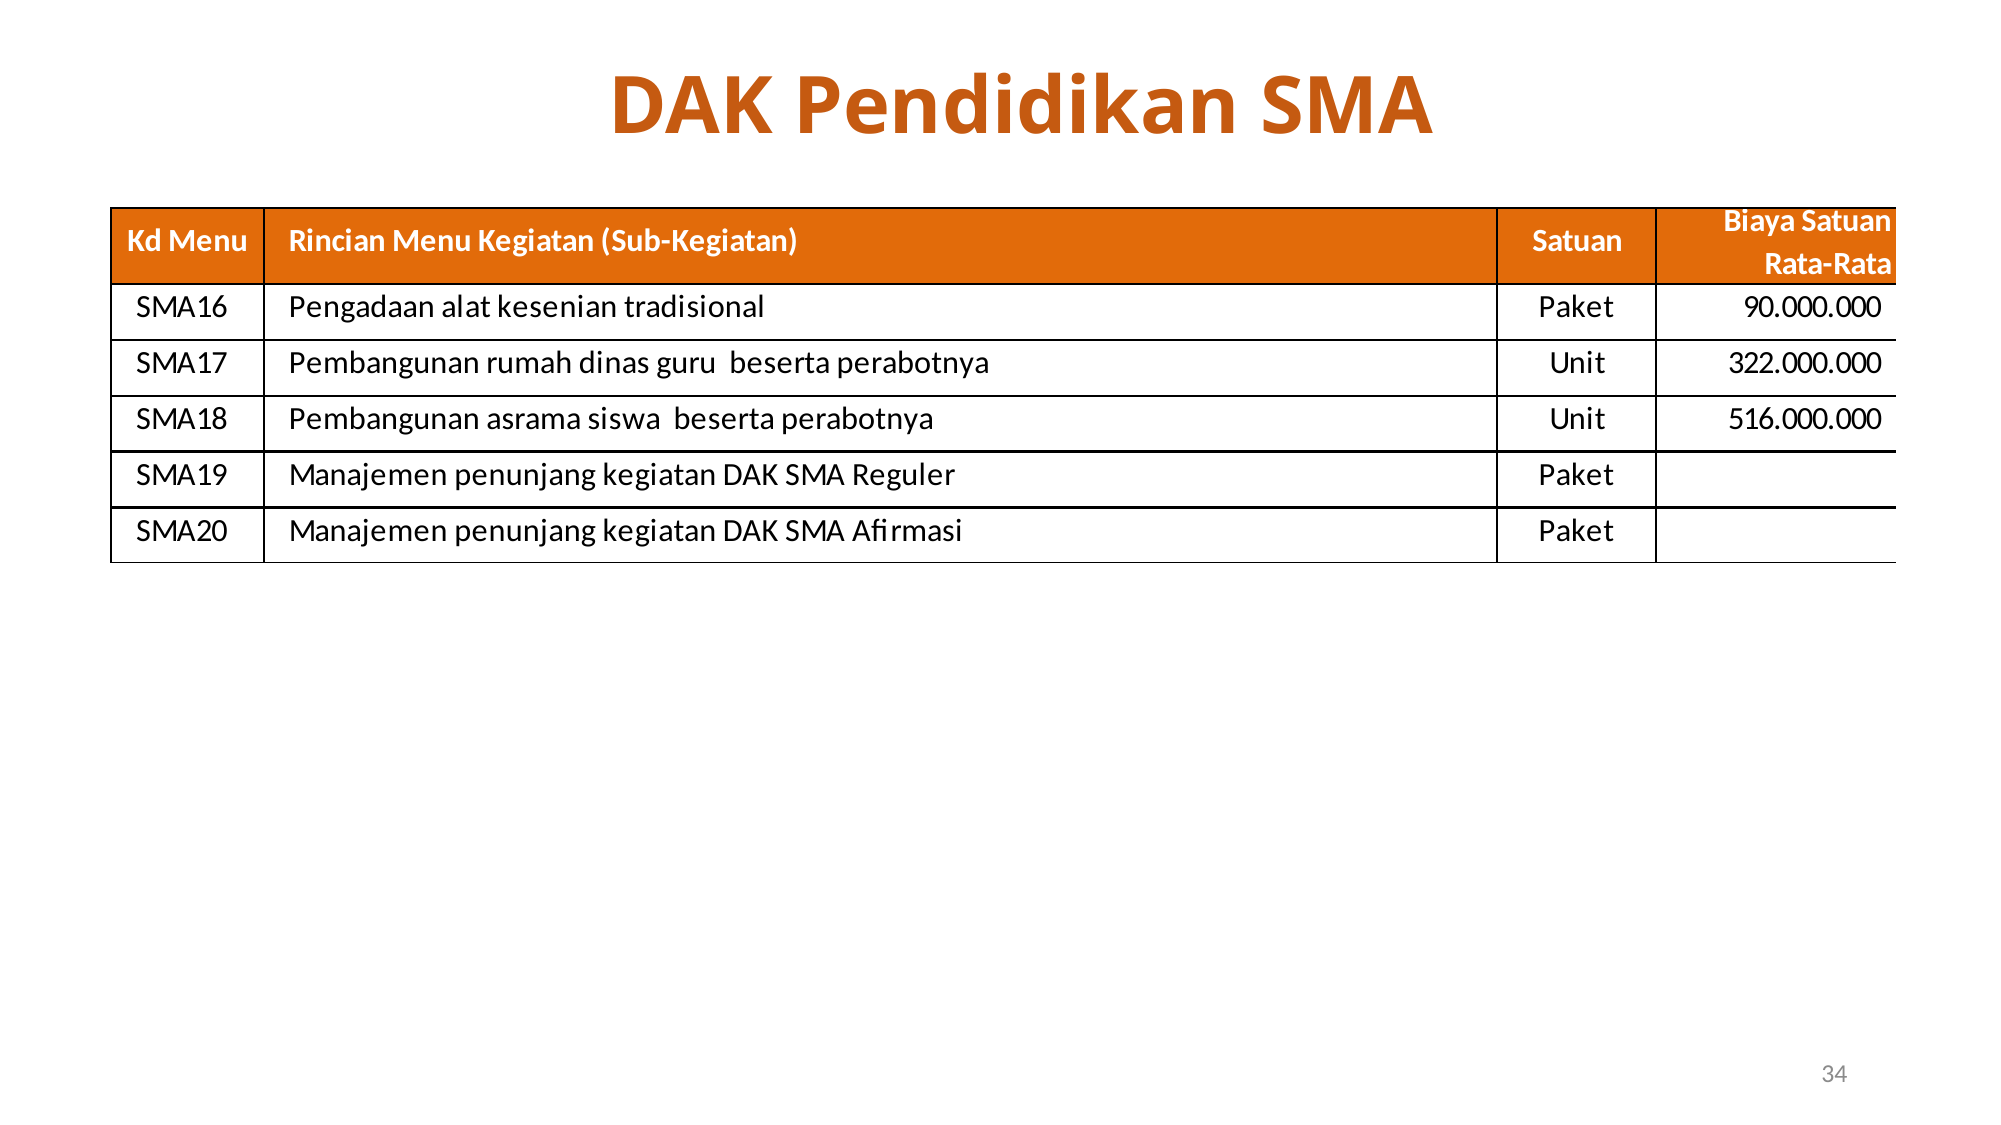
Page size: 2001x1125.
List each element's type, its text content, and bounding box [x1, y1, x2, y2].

picture [109, 207, 1899, 565]
slide_number 34 [1412, 1042, 1863, 1103]
text_box DAK Pendidikan SMA [278, 30, 1764, 187]
